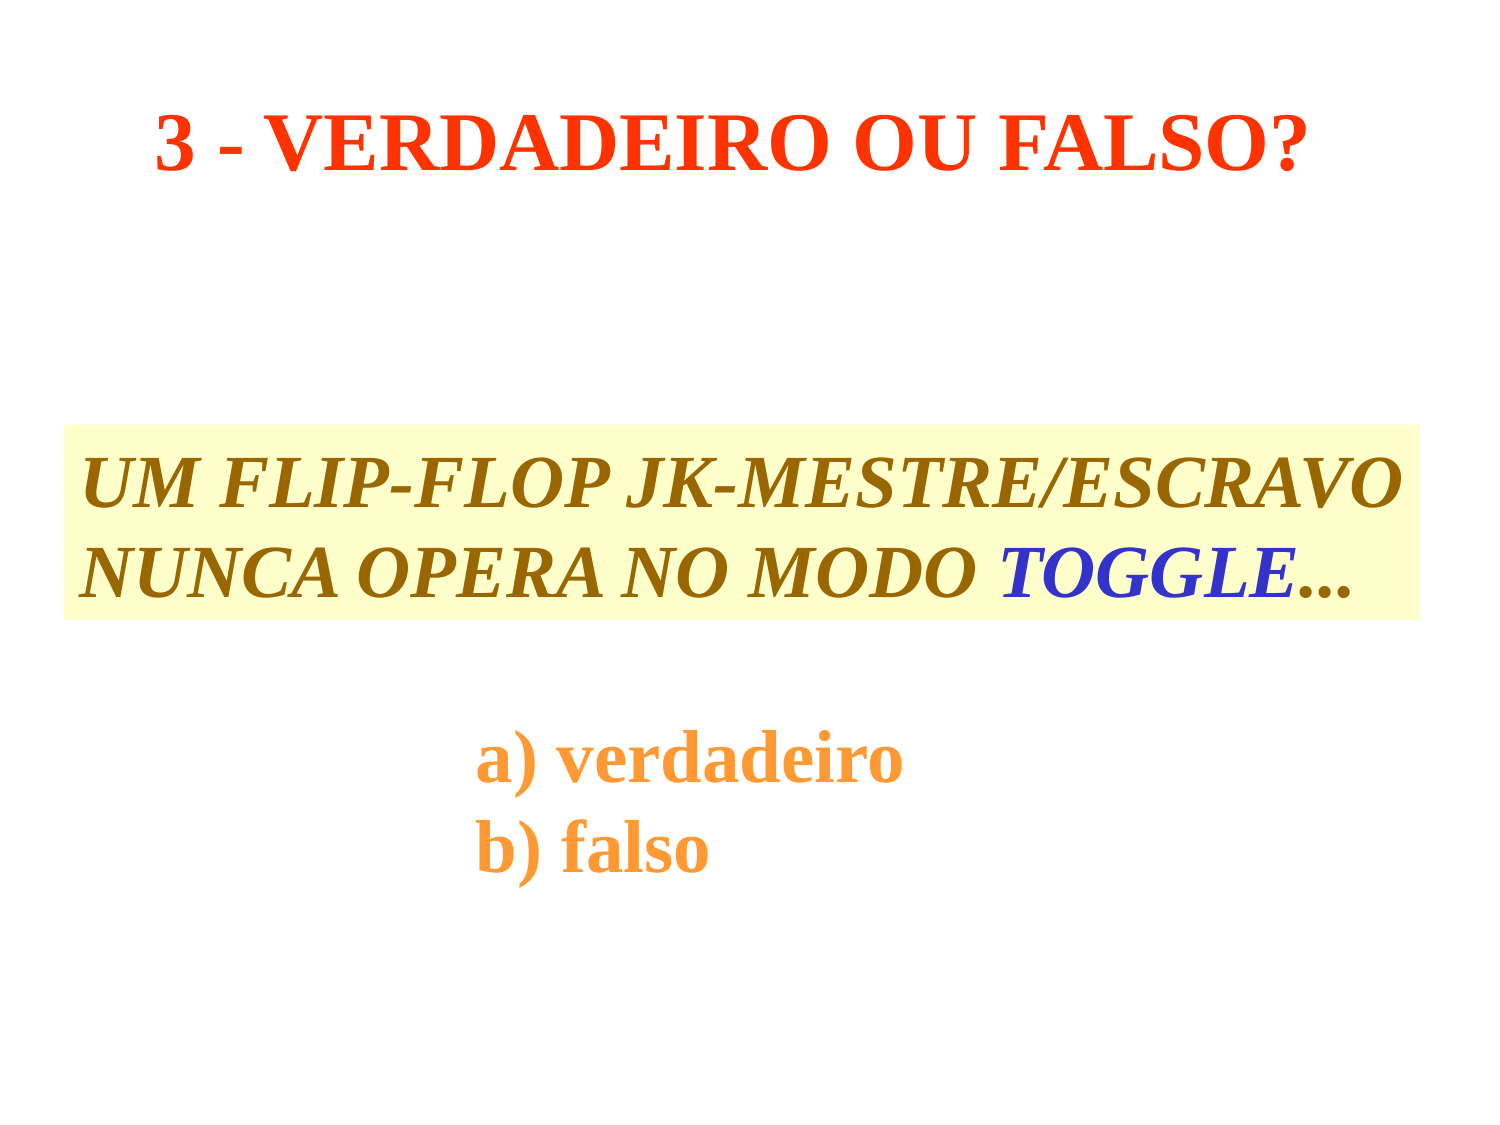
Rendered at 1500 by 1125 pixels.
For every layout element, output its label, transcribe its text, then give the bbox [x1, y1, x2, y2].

text_box 3 - VERDADEIRO OU FALSO? [139, 79, 1327, 196]
text_box UM FLIP-FLOP JK-MESTRE/ESCRAVO NUNCA OPERA NO MODO TOGGLE... [64, 424, 1420, 620]
text_box a) verdadeiro b) falso [460, 699, 921, 895]
